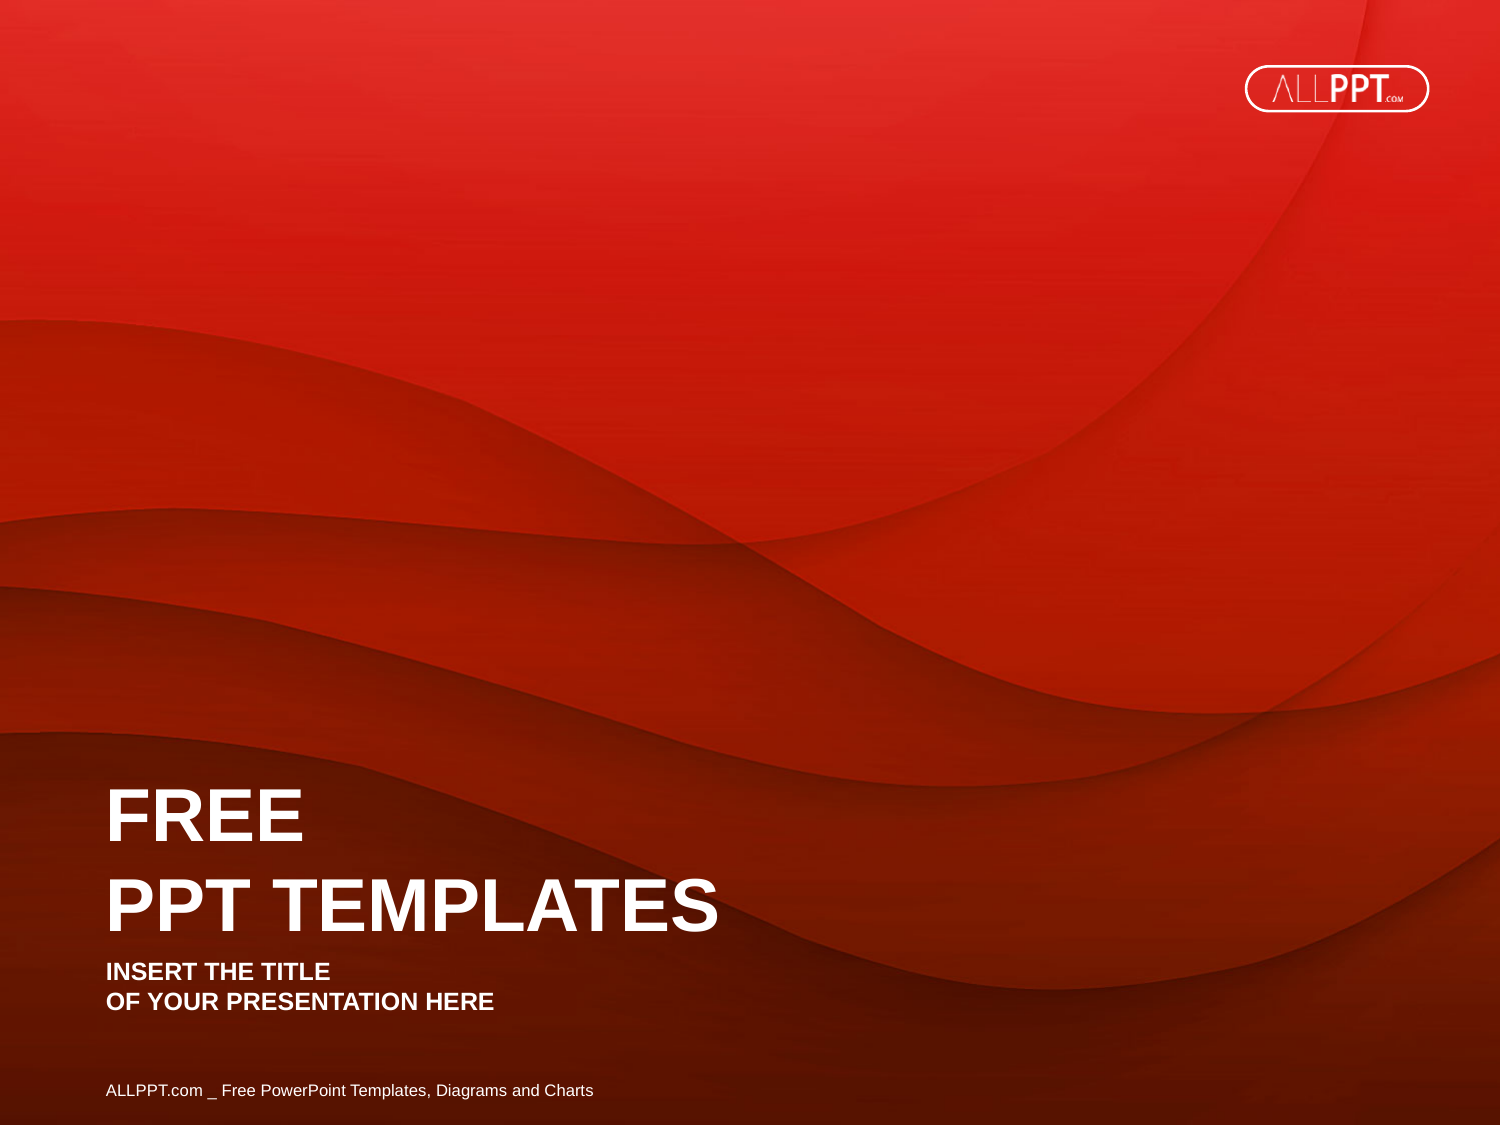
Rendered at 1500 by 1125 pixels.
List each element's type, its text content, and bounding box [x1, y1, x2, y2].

text_box FREE PPT TEMPLATES [91, 759, 877, 954]
text_box ALLPPT.com _ Free PowerPoint Templates, Diagrams and Charts [91, 1072, 1500, 1108]
picture [0, 0, 1500, 1125]
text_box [1245, 66, 1429, 112]
text_box INSERT THE TITLE OF YOUR PRESENTATION HERE [91, 954, 877, 1023]
